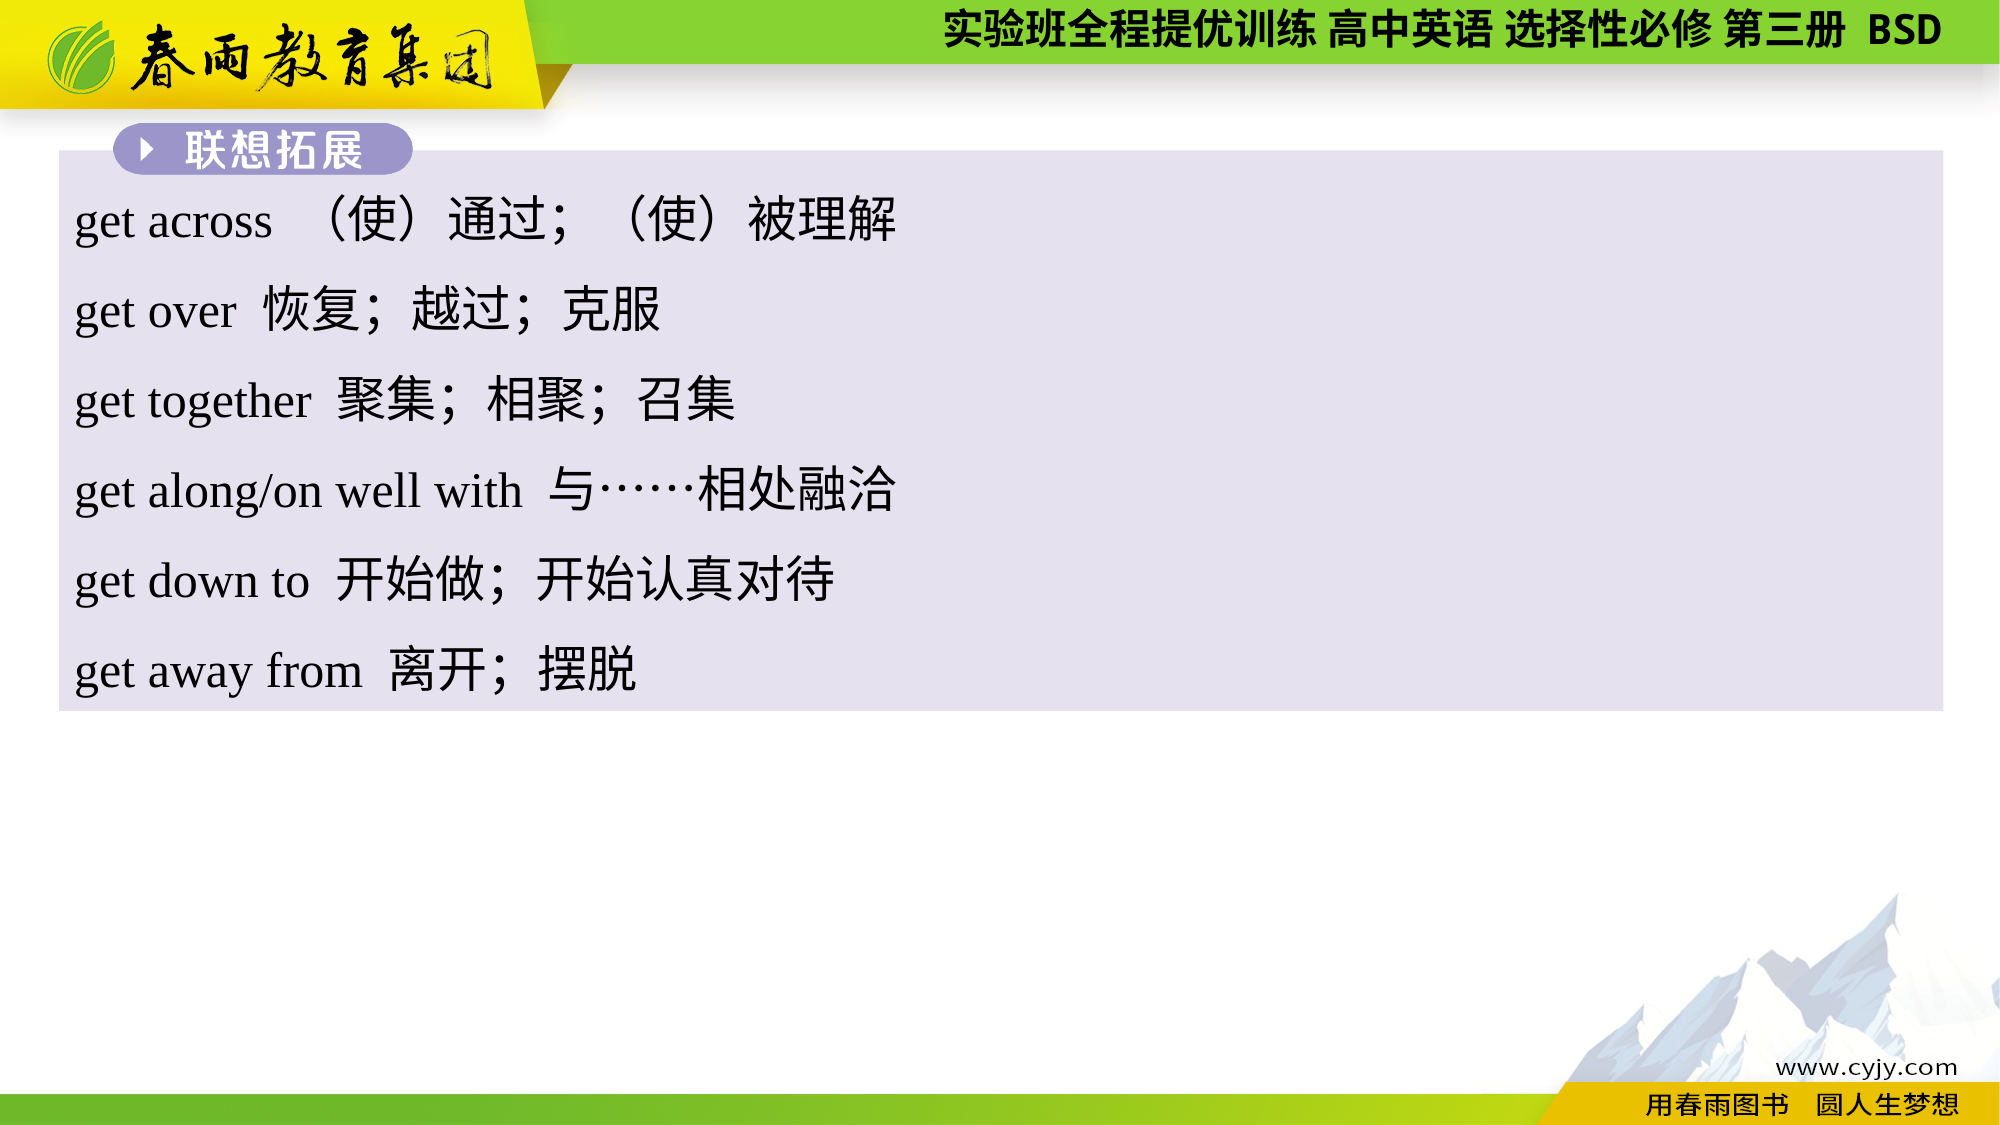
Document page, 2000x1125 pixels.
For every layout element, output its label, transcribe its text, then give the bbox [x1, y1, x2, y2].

list get across （使）通过；（使）被理解 get over 恢复；越过；克服 get together 聚集；相聚；召集 get along/on well with 与……相处融洽 get down to 开始做；开始认真对待 get away from 离开；摆脱 [59, 150, 1944, 711]
picture [0, 0, 2000, 1125]
